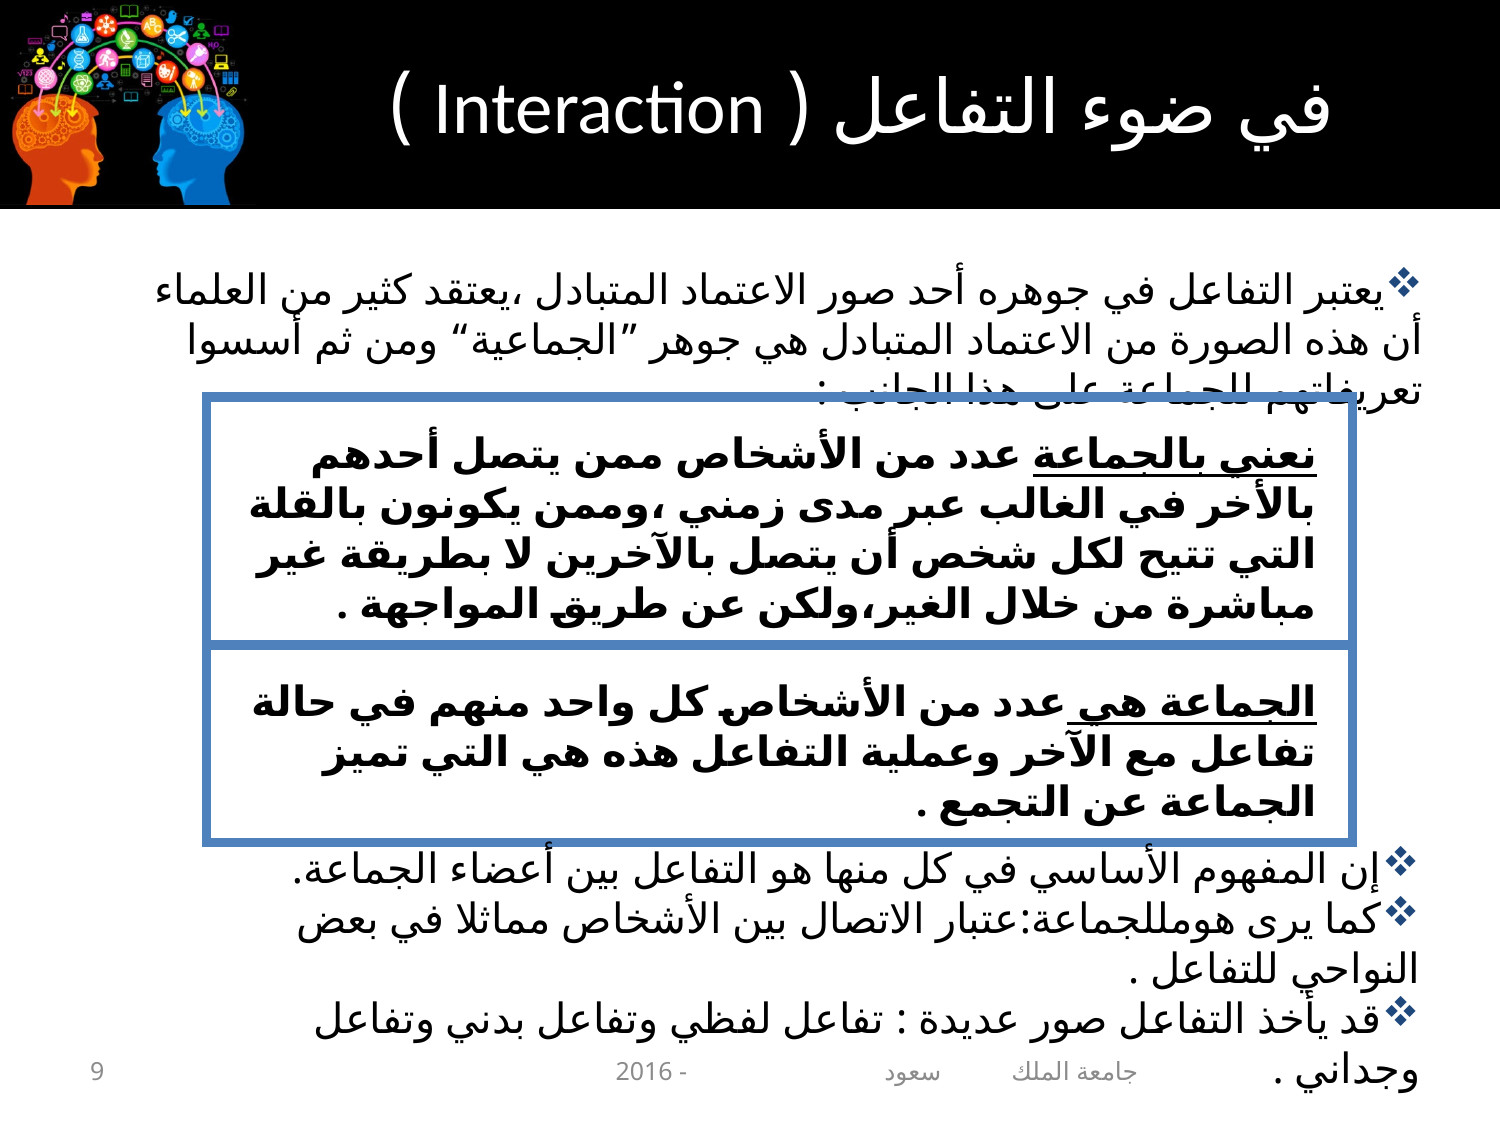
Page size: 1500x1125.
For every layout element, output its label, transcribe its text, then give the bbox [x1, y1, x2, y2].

text_box إن المفهوم الأساسي في كل منها هو التفاعل بين أعضاء الجماعة. كما يرى هومللجماعة:عتبار الاتصال بين الأشخاص مماثلا في بعض النواحي للتفاعل . قد يأخذ التفاعل صور عديدة : تفاعل لفظي وتفاعل بدني وتفاعل وجداني . [147, 834, 1435, 1100]
text_box نعني بالجماعة عدد من الأشخاص ممن يتصل أحدهم بالأخر في الغالب عبر مدى زمني ،وممن يكونون بالقلة التي تتيح لكل شخص أن يتصل بالآخرين لا بطريقة غير مباشرة من خلال الغير،ولكن عن طريق المواجهة . [206, 397, 1353, 645]
text_box يعتبر التفاعل في جوهره أحد صور الاعتماد المتبادل ،يعتقد كثير من العلماء أن هذه الصورة من الاعتماد المتبادل هي جوهر ”الجماعية“ ومن ثم أسسوا تعريفاتهم للجماعة على هذا الجانب : [88, 255, 1439, 409]
text_box الجماعة هي عدد من الأشخاص كل واحد منهم في حالة تفاعل مع الآخر وعملية التفاعل هذه هي التي تميز الجماعة عن التجمع . [206, 645, 1353, 834]
text_box في ضوء التفاعل ( Interaction ) [257, 0, 1500, 209]
slide_number 9 [75, 1042, 425, 1103]
picture [0, 0, 256, 205]
